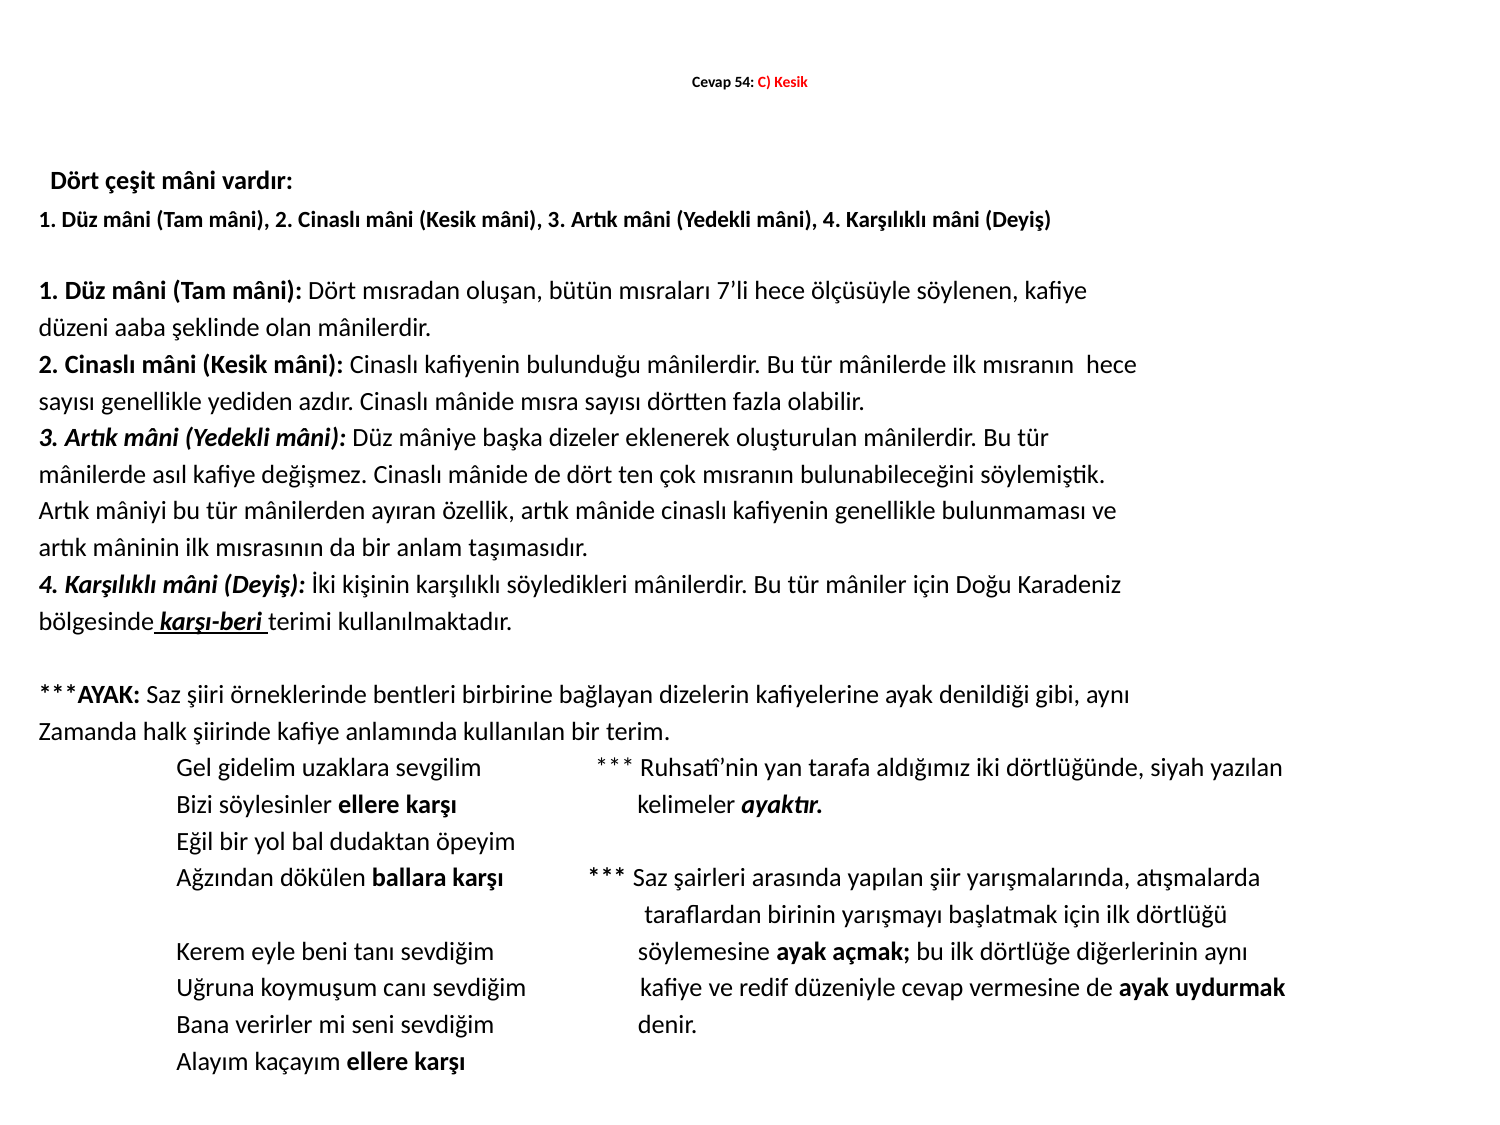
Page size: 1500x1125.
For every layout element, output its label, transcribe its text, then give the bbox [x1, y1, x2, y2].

title Cevap 54: C) Kesik [75, 45, 1425, 118]
list Dört çeşit mâni vardır: 1. Düz mâni (Tam mâni), 2. Cinaslı mâni (Kesik mâni), 3. Artık mâni (Yedekli mâni), 4. Karşılıklı mâni (Deyiş) 1. Düz mâni (Tam mâni): Dört mısradan oluşan, bütün mısraları 7’li hece ölçüsüyle söylenen, kafiye düzeni aaba şeklinde olan mânilerdir. 2. Cinaslı mâni (Kesik mâni): Cinaslı kafiyenin bulunduğu mânilerdir. Bu tür mânilerde ilk mısranın hece sayısı genellikle yediden azdır. Cinaslı mânide mısra sayısı dörtten fazla olabilir. 3. Artık mâni (Yedekli mâni): Düz mâniye başka dizeler eklenerek oluşturulan mânilerdir. Bu tür mânilerde asıl kafiye değişmez. Cinaslı mânide de dört ten çok mısranın bulunabileceğini söylemiştik. Artık mâniyi bu tür mânilerden ayıran özellik, artık mânide cinaslı kafiyenin genellikle bulunmaması ve artık mâninin ilk mısrasının da bir anlam taşımasıdır. 4. Karşılıklı mâni (Deyiş): İki kişinin karşılıklı söyledikleri mânilerdir. Bu tür mâniler için Doğu Karadeniz bölgesinde karşı-beri terimi kullanılmaktadır. ***AYAK: Saz şiiri örneklerinde bentleri birbirine bağlayan dizelerin kafiyelerine ayak denildiği gibi, aynı Zamanda halk şiirinde kafiye anlamında kullanılan bir terim. Gel gidelim uzaklara sevgilim *** Ruhsatî’nin yan tarafa aldığımız iki dörtlüğünde, siyah yazılan Bizi söylesinler ellere karşı kelimeler ayaktır. Eğil bir yol bal dudaktan öpeyim Ağzından dökülen ballara karşı *** Saz şairleri arasında yapılan şiir yarışmalarında, atışmalarda taraflardan birinin yarışmayı başlatmak için ilk dörtlüğü Kerem eyle beni tanı sevdiğim söylemesine ayak açmak; bu ilk dörtlüğe diğerlerinin aynı Uğruna koymuşum canı sevdiğim kafiye ve redif düzeniyle cevap vermesine de ayak uydurmak Bana verirler mi seni sevdiğim denir. Alayım kaçayım ellere karşı [23, 128, 1454, 1090]
